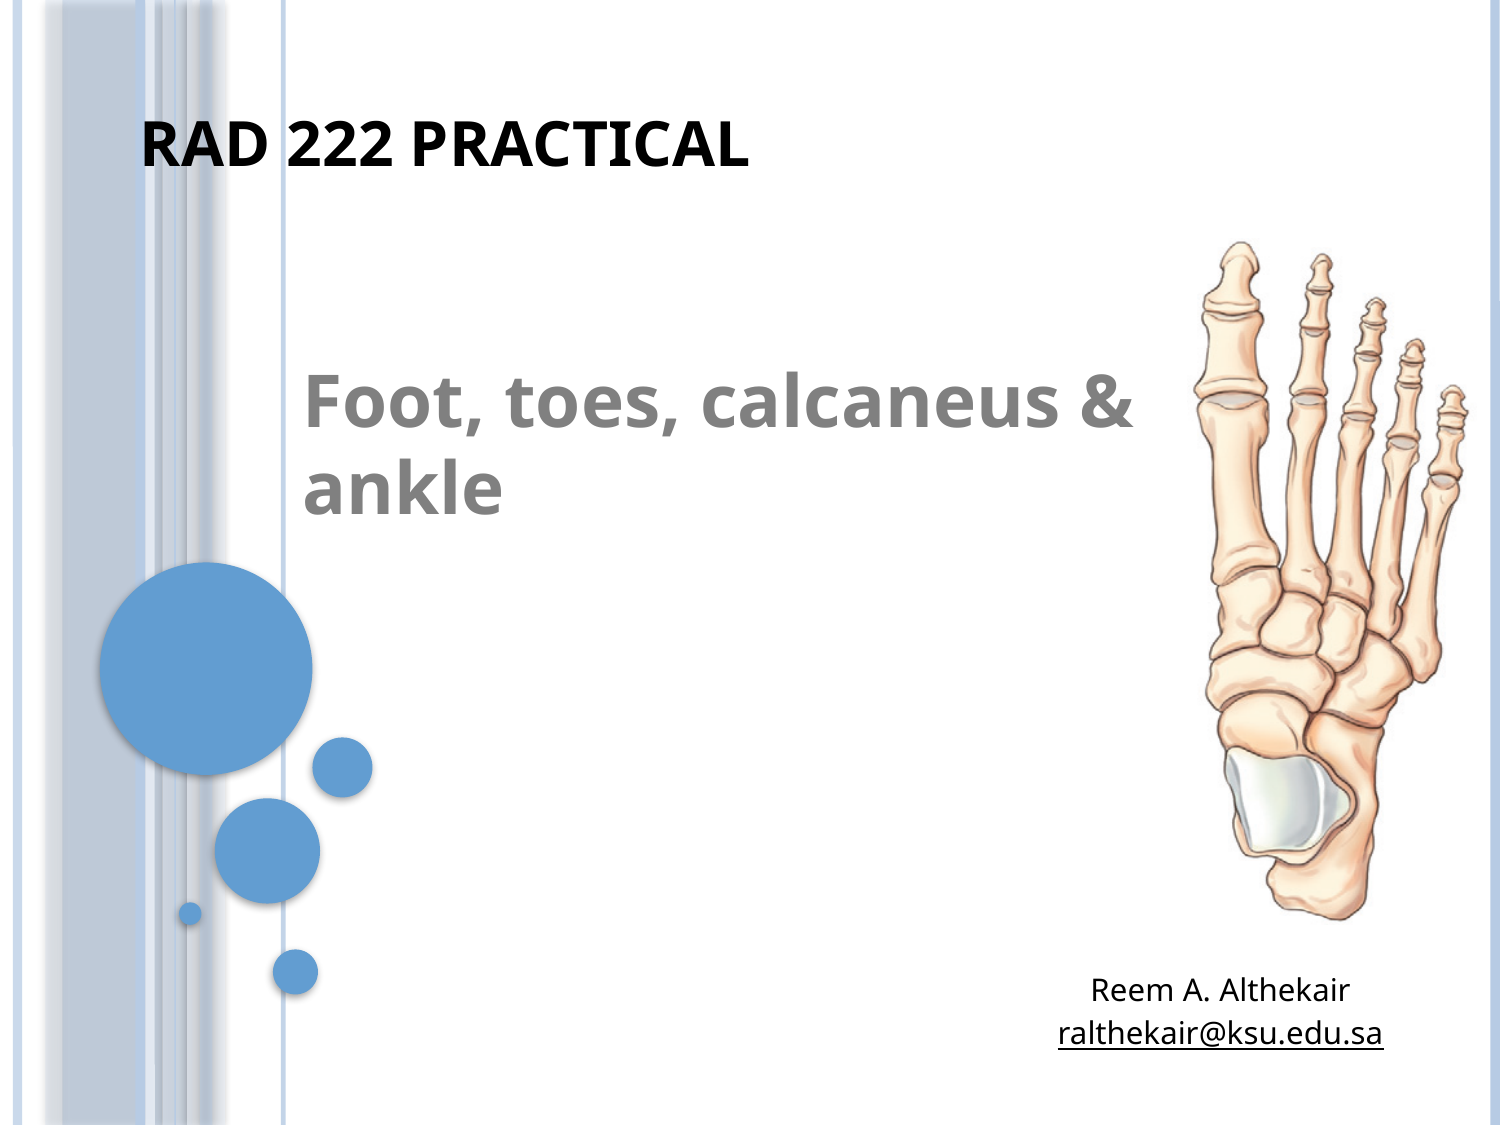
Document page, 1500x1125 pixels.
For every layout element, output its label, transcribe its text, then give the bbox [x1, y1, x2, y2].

text_box Foot, toes, calcaneus & ankle [287, 346, 1181, 537]
text_box RAD 222 practical [124, 50, 863, 186]
picture [1186, 236, 1477, 926]
text_box Reem A. Althekair ralthekair@ksu.edu.sa [962, 962, 1488, 1075]
